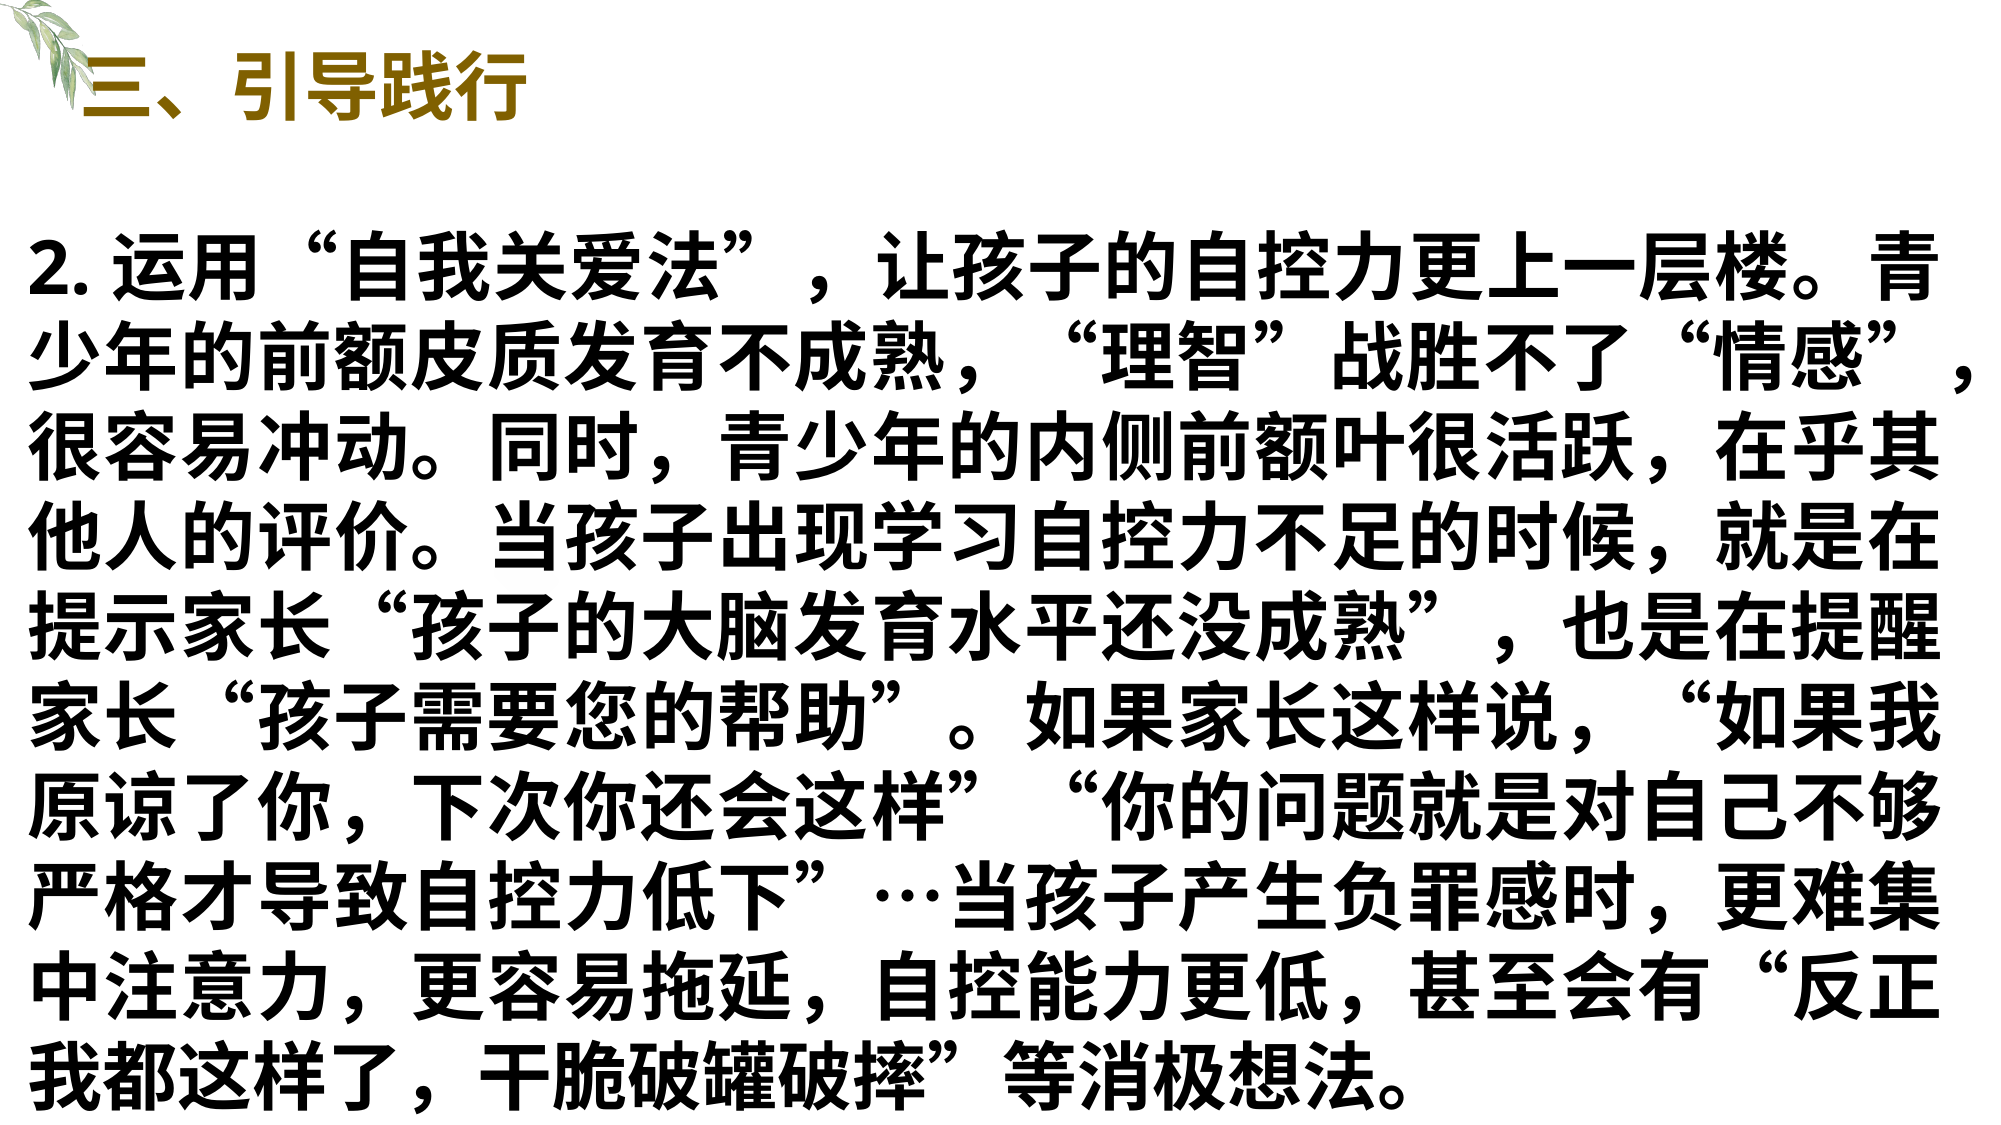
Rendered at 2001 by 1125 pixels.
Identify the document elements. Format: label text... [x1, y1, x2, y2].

text_box 三、引导践行 2.运用“自我关爱法”，让孩子的自控力更上一层楼。青少年的前额皮质发育不成熟，“理智”战胜不了“情感”，很容易冲动。同时，青少年的内侧前额叶很活跃，在乎其他人的评价。当孩子出现学习自控力不足的时候，就是在提示家长“孩子的大脑发育水平还没成熟”，也是在提醒家长“孩子需要您的帮助”。如果家长这样说，“如果我原谅了你，下次你还会这样”“你的问题就是对自己不够严格才导致自控力低下”…当孩子产生负罪感时，更难集中注意力，更容易拖延，自控能力更低，甚至会有“反正我都这样了，干脆破罐破摔”等消极想法。 [12, 32, 1958, 1125]
picture [0, 0, 96, 110]
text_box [493, 544, 560, 611]
